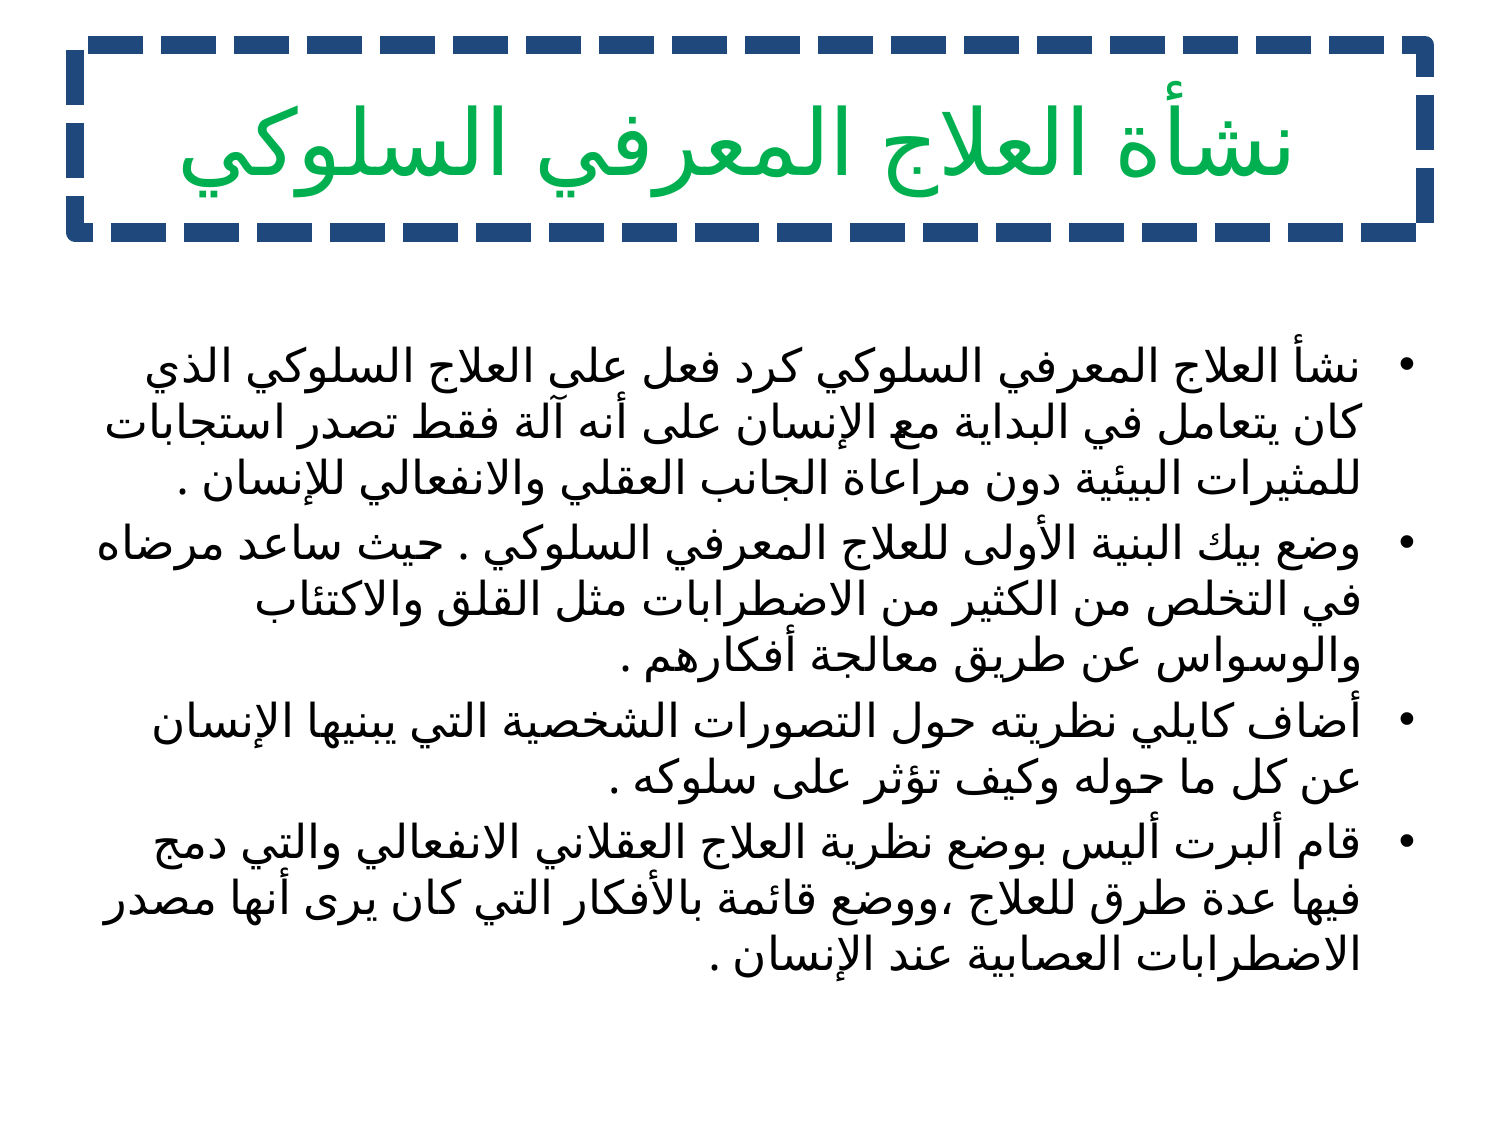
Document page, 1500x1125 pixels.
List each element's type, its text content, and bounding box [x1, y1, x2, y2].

list نشأ العلاج المعرفي السلوكي كرد فعل على العلاج السلوكي الذي كان يتعامل في البداية مع الإنسان على أنه آلة فقط تصدر استجابات للمثيرات البيئية دون مراعاة الجانب العقلي والانفعالي للإنسان . وضع بيك البنية الأولى للعلاج المعرفي السلوكي . حيث ساعد مرضاه في التخلص من الكثير من الاضطرابات مثل القلق والاكتئاب والوسواس عن طريق معالجة أفكارهم . أضاف كايلي نظريته حول التصورات الشخصية التي يبنيها الإنسان عن كل ما حوله وكيف تؤثر على سلوكه . قام ألبرت أليس بوضع نظرية العلاج العقلاني الانفعالي والتي دمج فيها عدة طرق للعلاج ،ووضع قائمة بالأفكار التي كان يرى أنها مصدر الاضطرابات العصابية عند الإنسان . [75, 262, 1425, 1005]
title نشأة العلاج المعرفي السلوكي [75, 45, 1425, 233]
